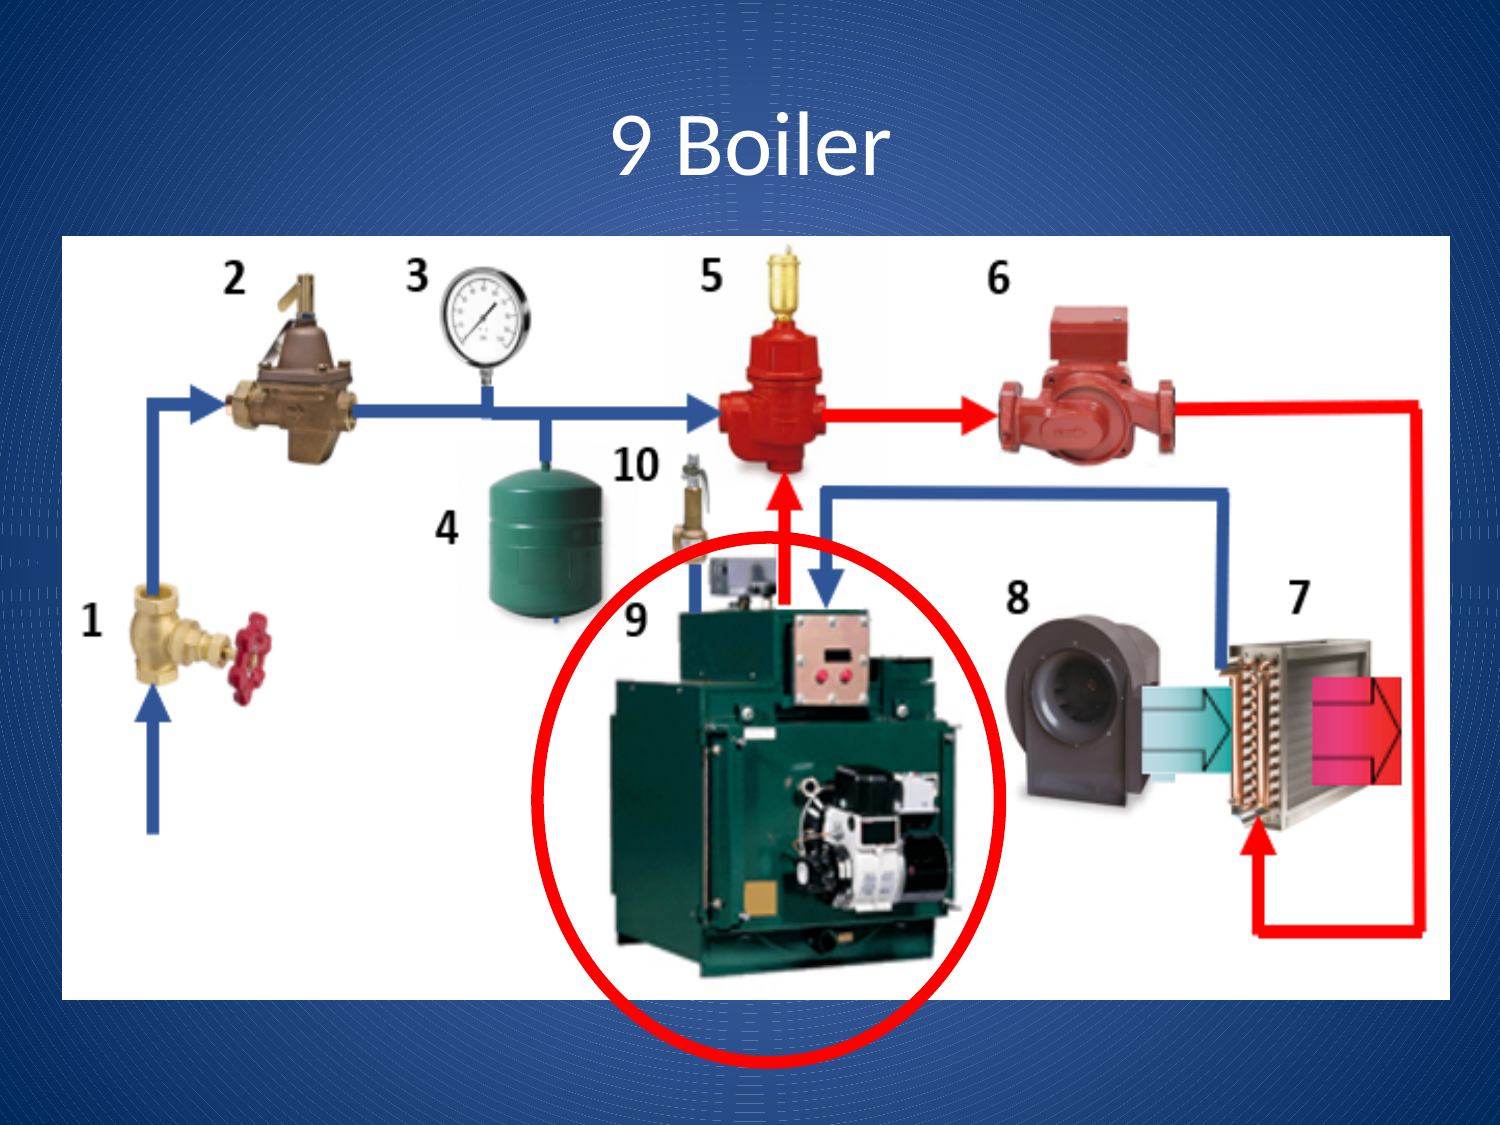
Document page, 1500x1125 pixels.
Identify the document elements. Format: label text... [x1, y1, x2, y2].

title 9 Boiler [75, 45, 1425, 233]
text_box [625, 1009, 912, 1065]
picture [62, 236, 1451, 1001]
